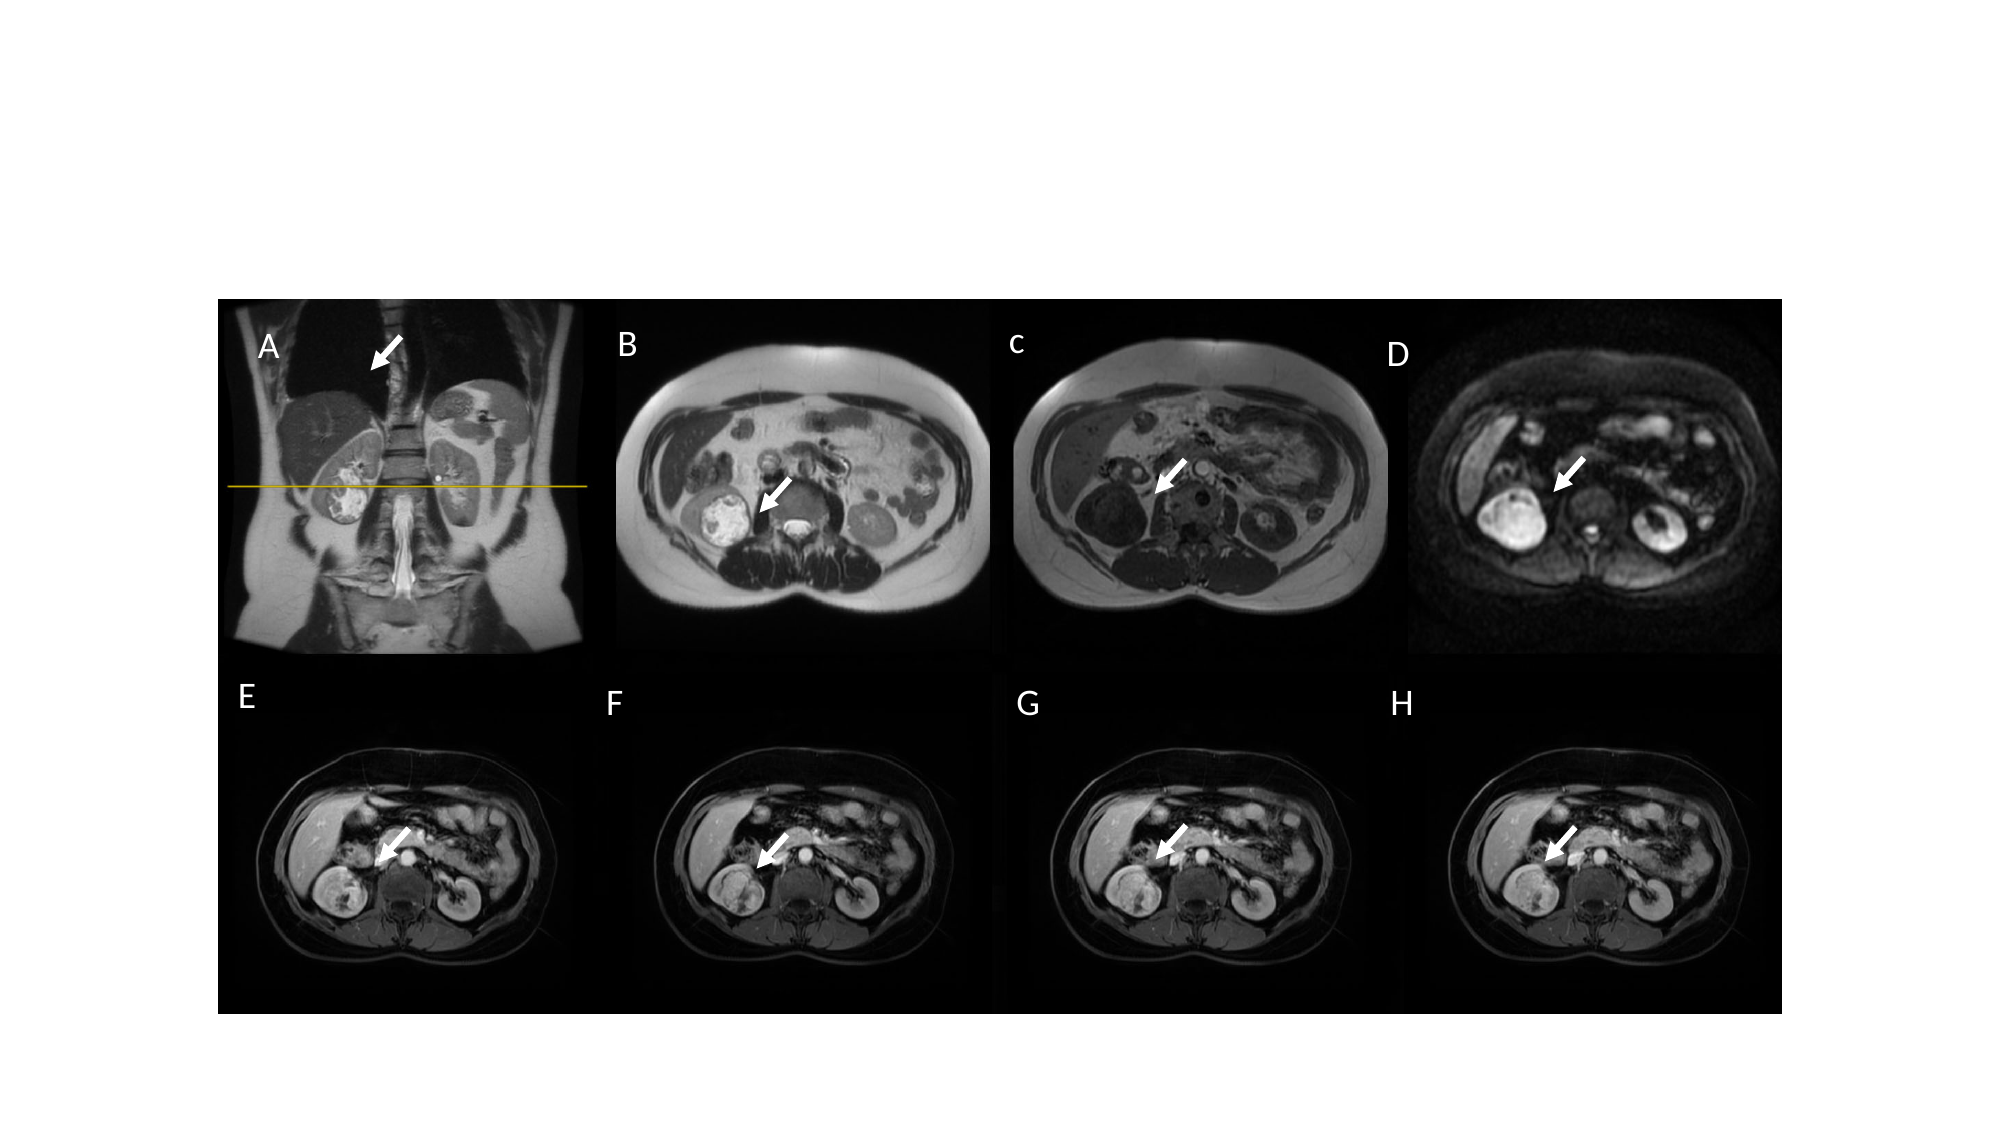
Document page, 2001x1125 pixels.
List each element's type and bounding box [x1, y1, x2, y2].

text_box [1155, 825, 1186, 860]
text_box [1154, 459, 1186, 494]
text_box [378, 828, 409, 863]
text_box [756, 834, 787, 869]
list [217, 299, 1782, 1014]
text_box [370, 336, 401, 371]
text_box [1553, 457, 1584, 493]
text_box [1544, 827, 1576, 862]
text_box [759, 478, 790, 513]
